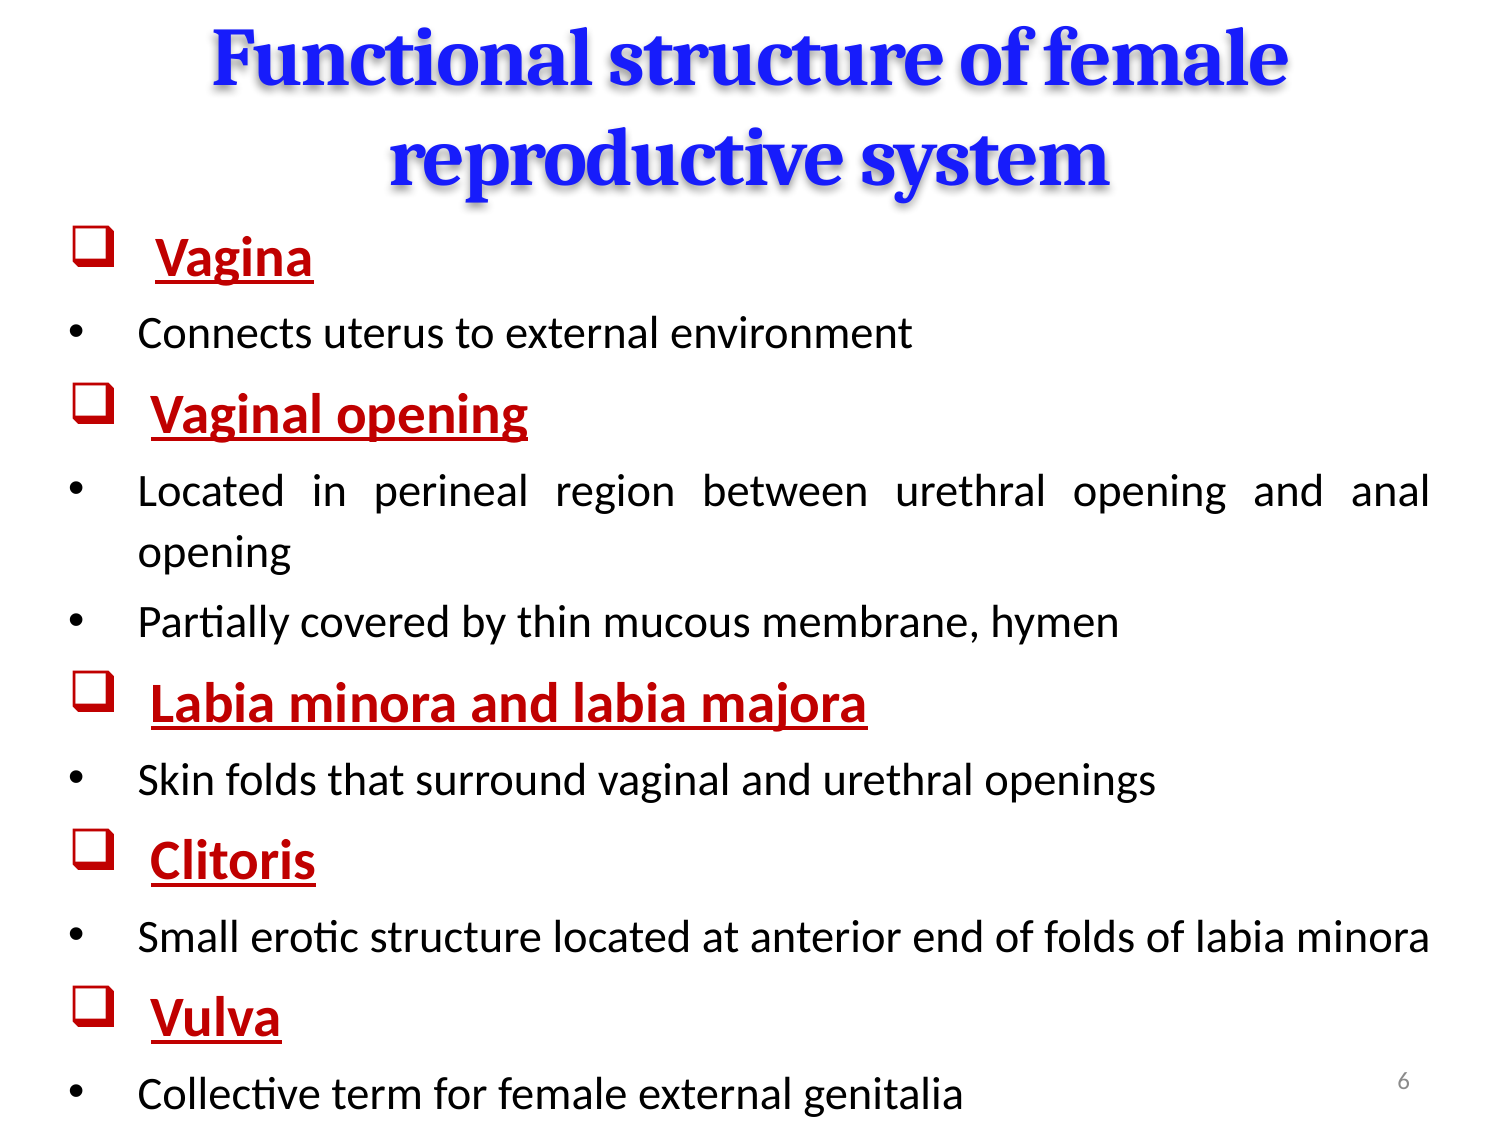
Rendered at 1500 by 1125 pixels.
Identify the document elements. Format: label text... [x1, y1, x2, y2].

text_box Functional structure of female reproductive system [125, 24, 1375, 179]
slide_number 6 [1074, 1050, 1425, 1110]
list Vagina Connects uterus to external environment Vaginal opening Located in perineal region between urethral opening and anal opening Partially covered by thin mucous membrane, hymen Labia minora and labia majora Skin folds that surround vaginal and urethral openings Clitoris Small erotic structure located at anterior end of folds of labia minora Vulva Collective term for female external genitalia [53, 205, 1447, 1125]
